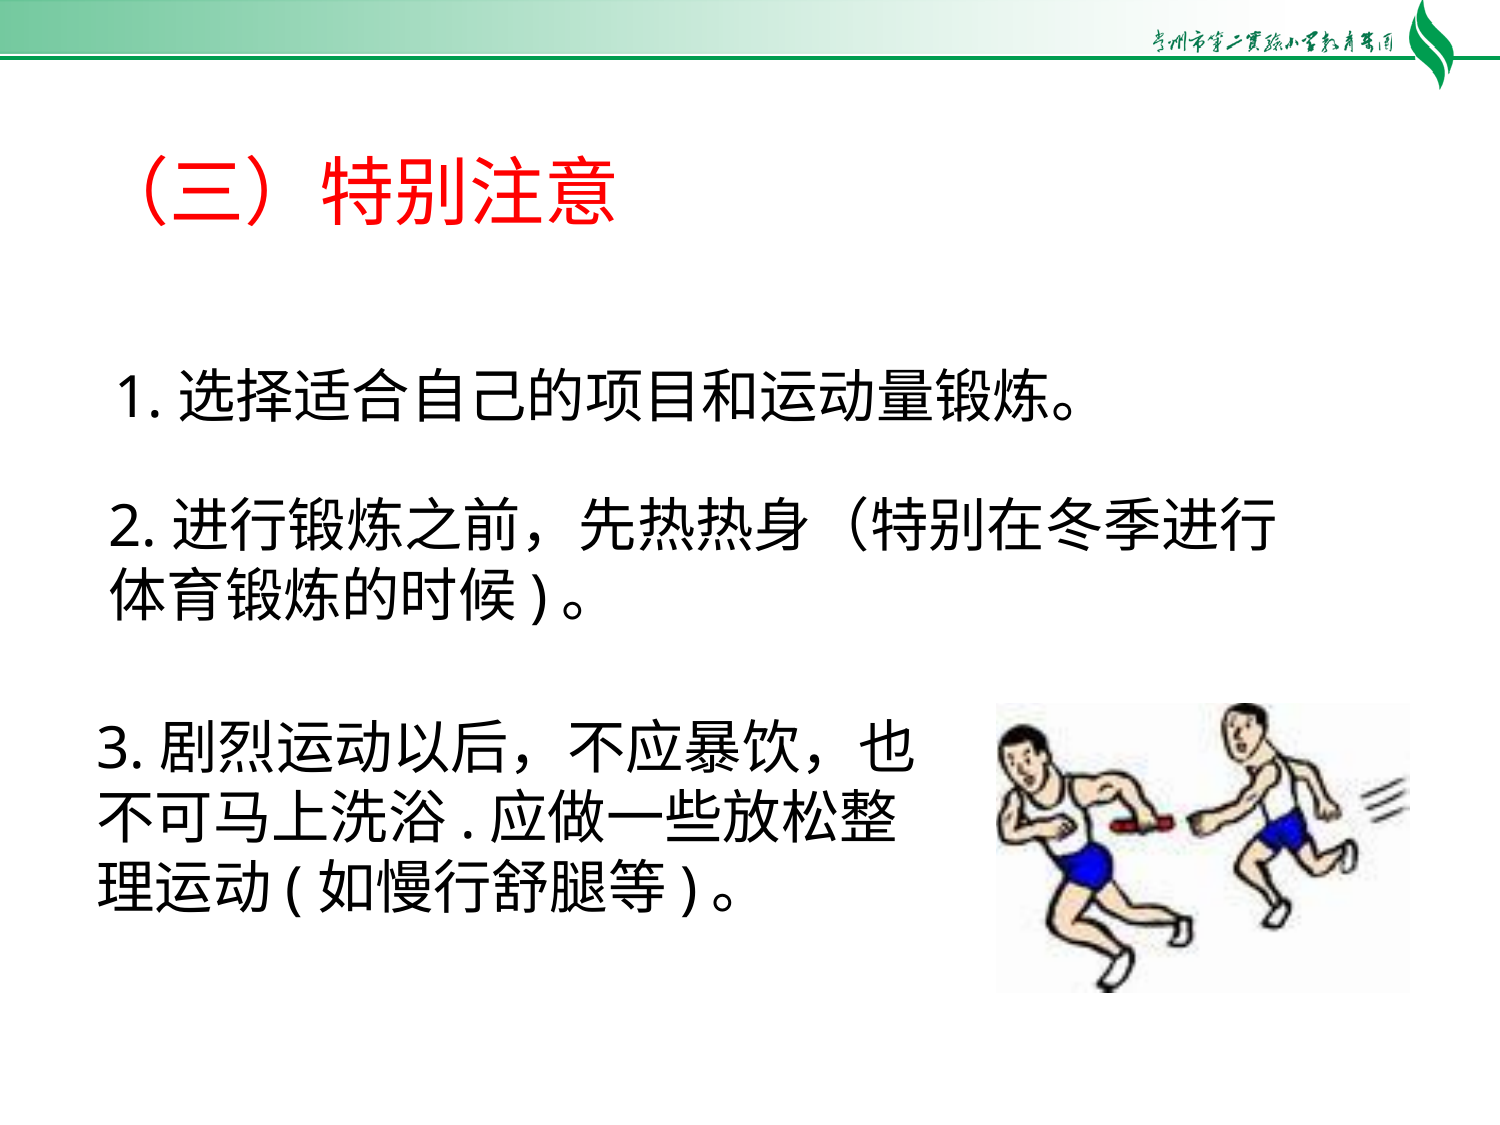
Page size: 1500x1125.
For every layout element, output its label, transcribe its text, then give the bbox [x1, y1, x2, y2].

picture [0, 0, 1500, 1125]
text_box 1.选择适合自己的项目和运动量锻炼。 [99, 351, 1125, 437]
text_box （三）特别注意 [79, 137, 635, 242]
text_box 3.剧烈运动以后，不应暴饮，也不可马上洗浴.应做一些放松整理运动(如慢行舒腿等)。 [82, 703, 961, 928]
text_box 2.进行锻炼之前，先热热身（特别在冬季进行体育锻炼的时候)。 [93, 480, 1325, 636]
